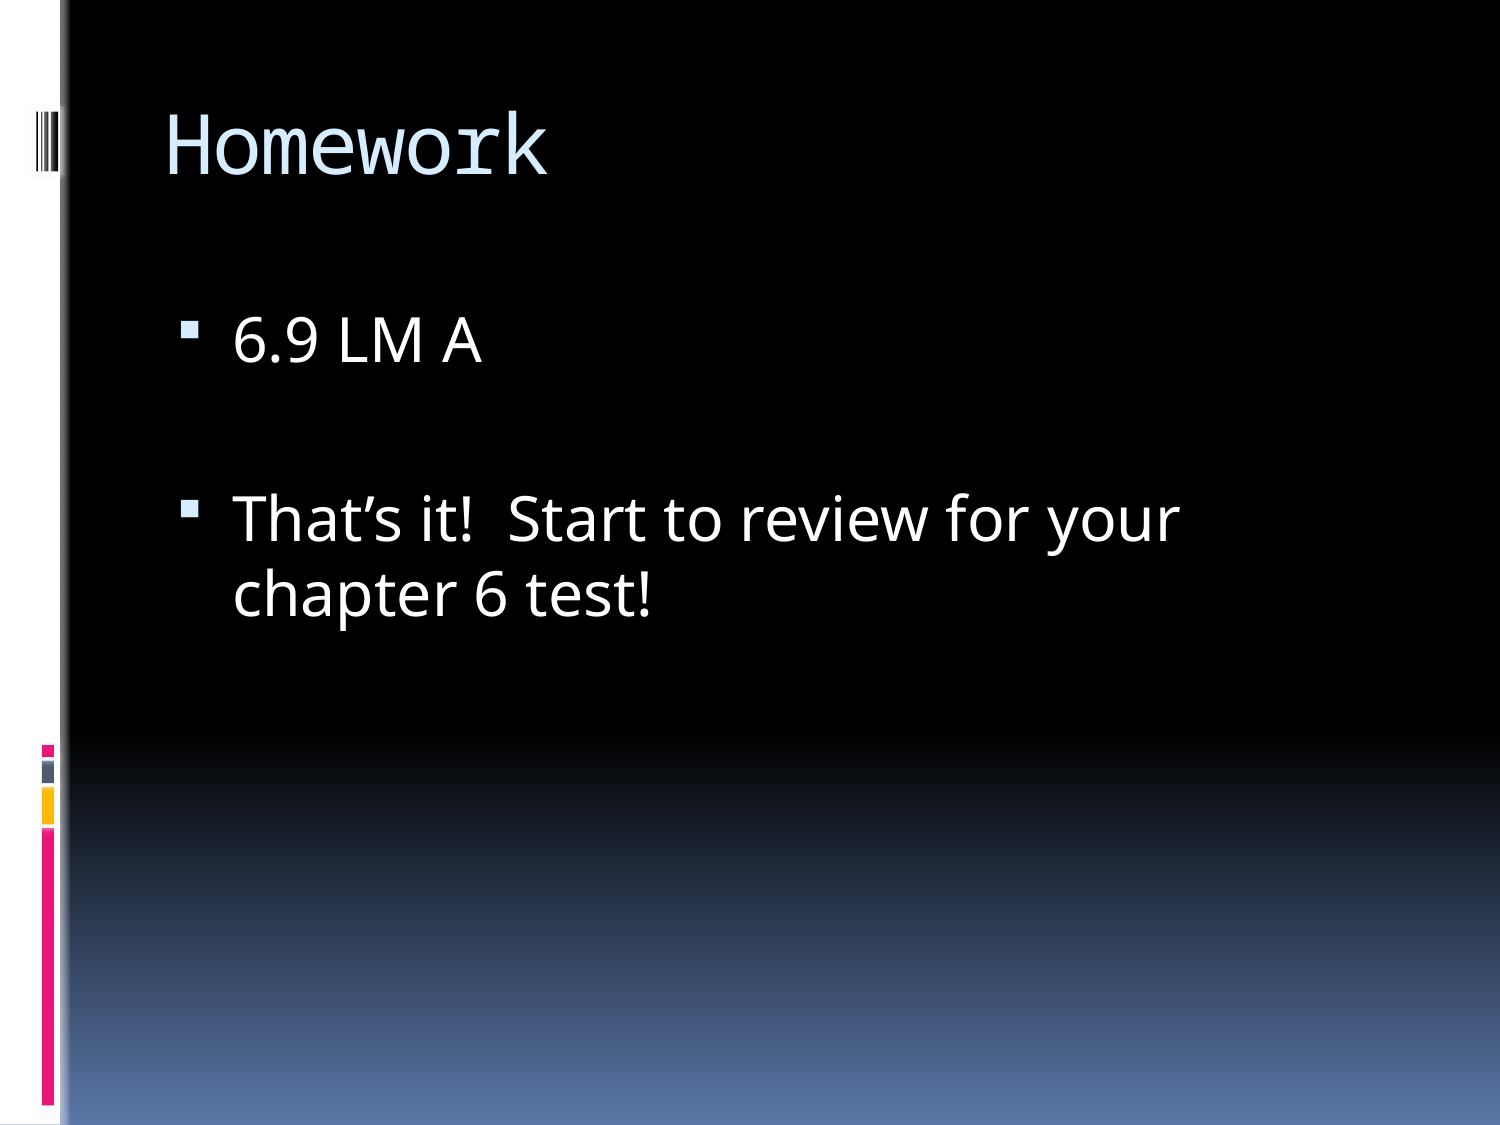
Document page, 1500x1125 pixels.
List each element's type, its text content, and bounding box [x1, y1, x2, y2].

title Homework [150, 83, 1425, 234]
list 6.9 LM A That’s it! Start to review for your chapter 6 test! [150, 292, 1425, 1043]
